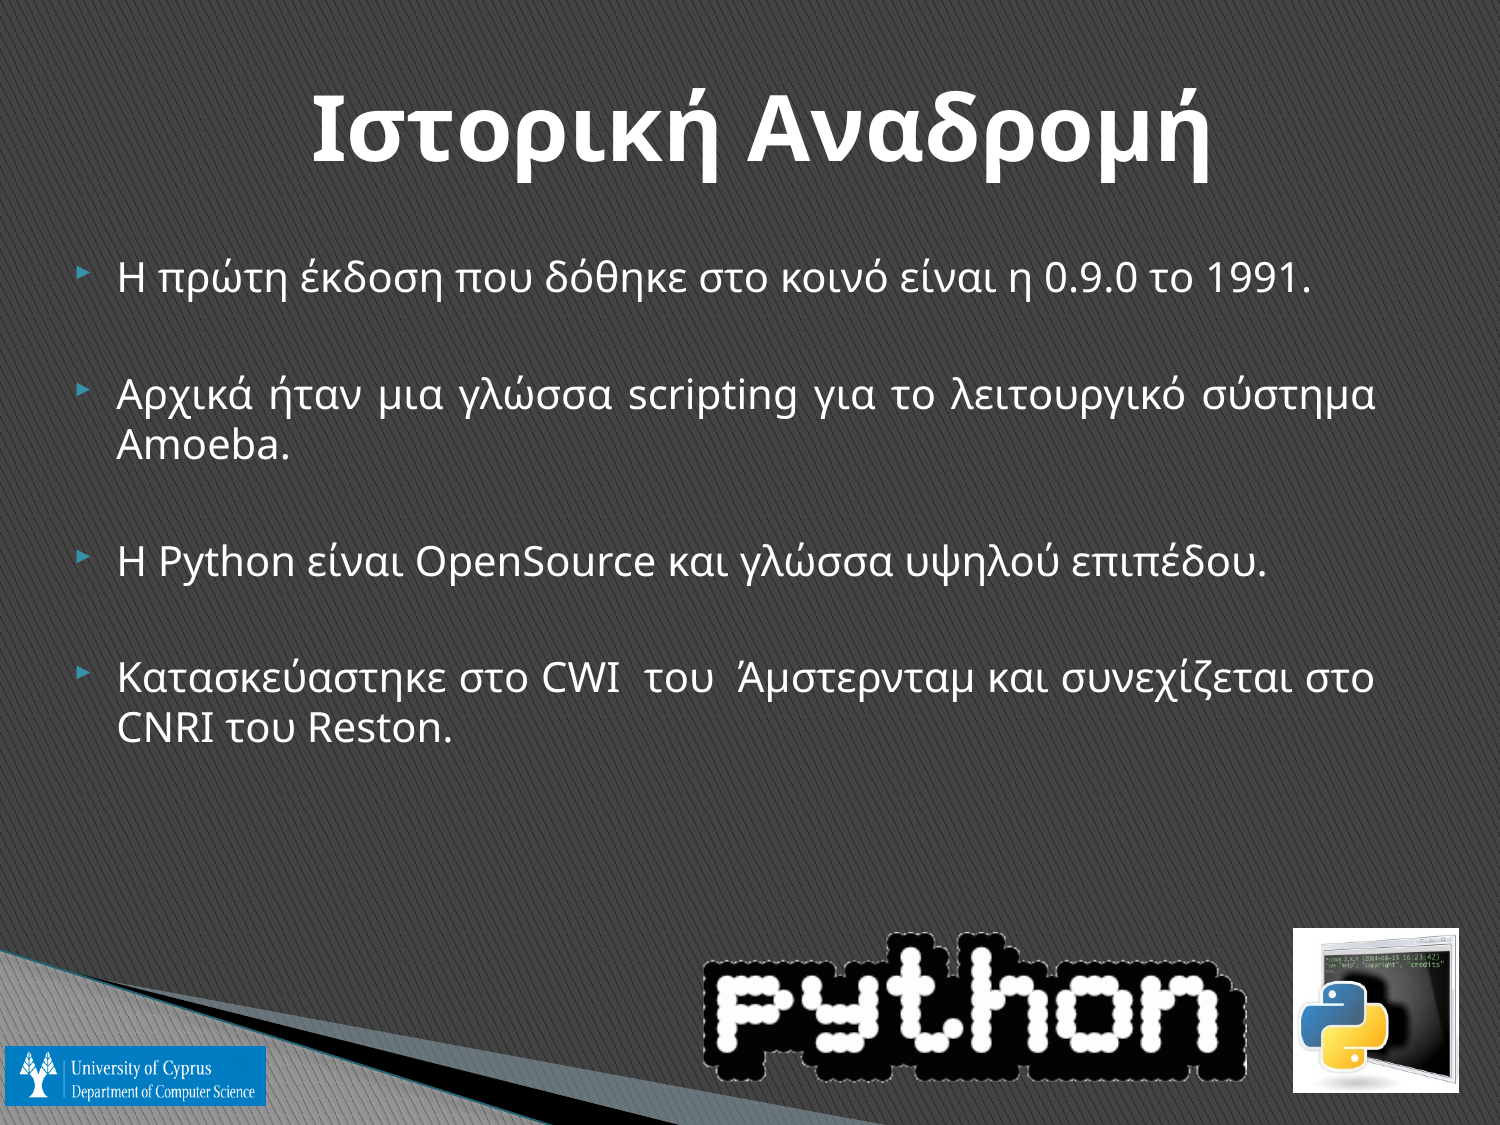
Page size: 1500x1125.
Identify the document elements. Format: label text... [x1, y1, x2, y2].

picture [5, 1046, 266, 1107]
title Ιστορική Αναδρομή [88, 30, 1439, 219]
picture [1293, 928, 1459, 1093]
list Η πρώτη έκδοση που δόθηκε στο κοινό είναι η 0.9.0 το 1991. Αρχικά ήταν μια γλώσσα scripting για το λειτουργικό σύστημα Amoeba. Η Python είναι OpenSource και γλώσσα υψηλού επιπέδου. Κατασκεύαστηκε στο CWI του Άμστερνταμ και συνεχίζεται στο CNRI του Reston. [41, 243, 1392, 1071]
picture [702, 931, 1247, 1083]
